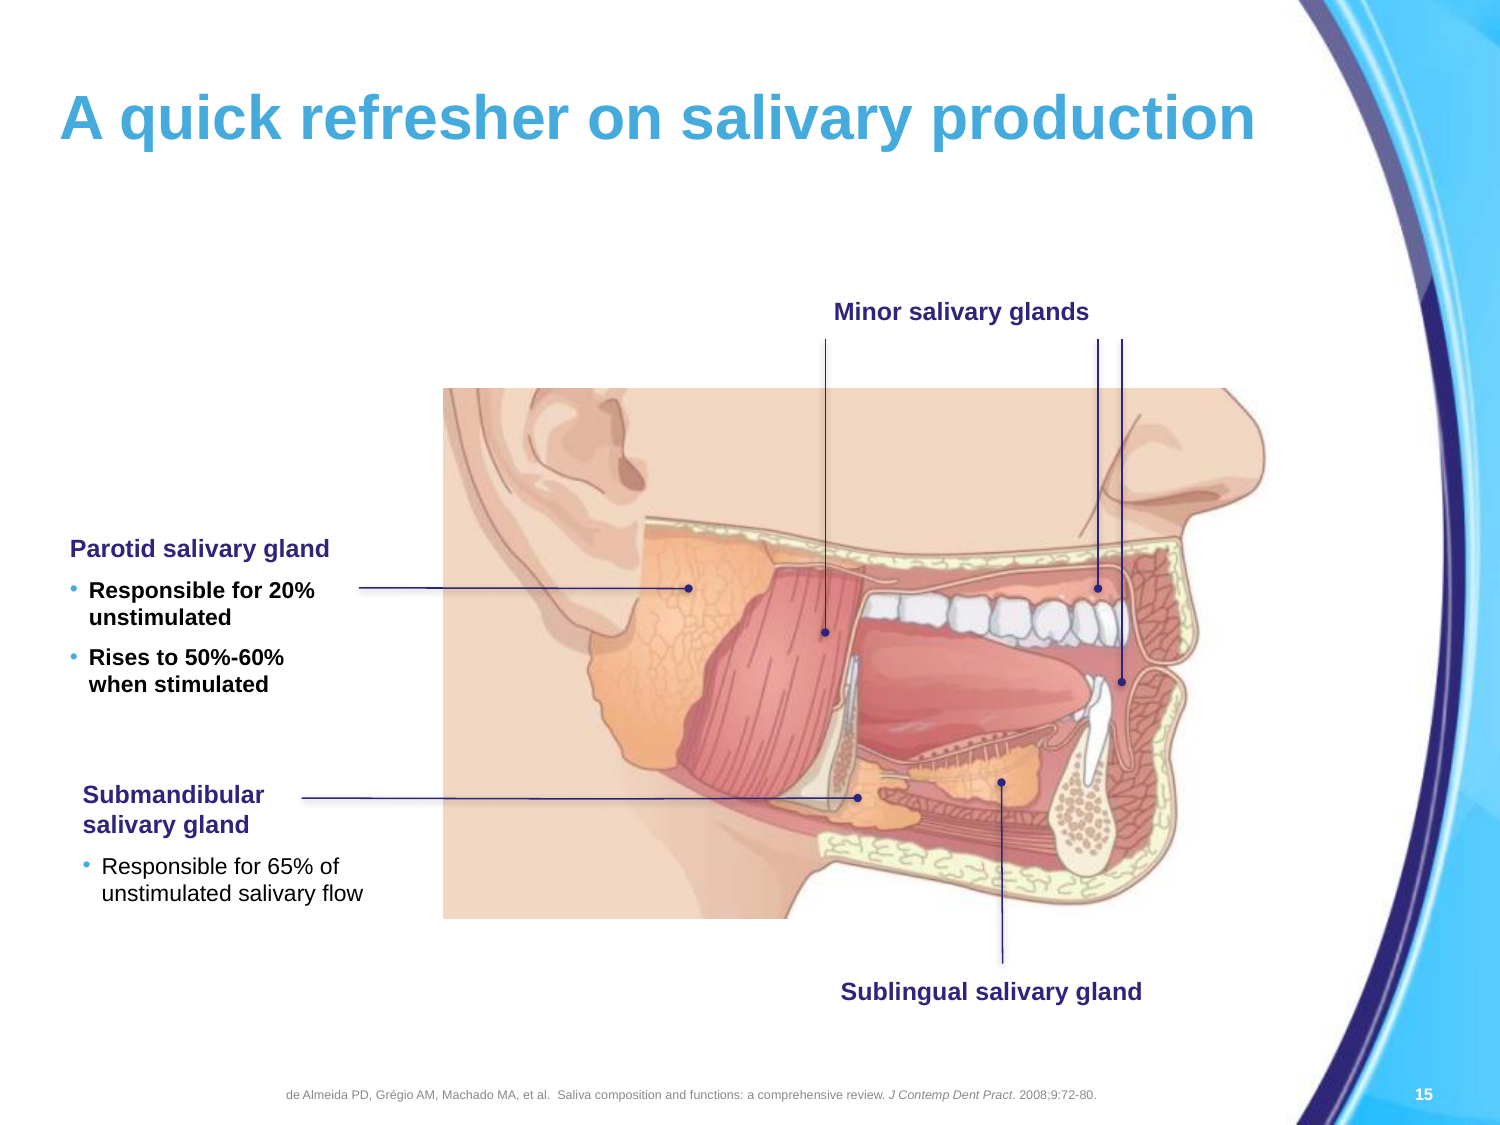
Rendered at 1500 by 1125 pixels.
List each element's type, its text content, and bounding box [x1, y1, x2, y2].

title A quick refresher on salivary production [44, 2, 1395, 226]
picture [333, 0, 1500, 1125]
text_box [825, 782, 1178, 1014]
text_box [54, 525, 689, 708]
slide_number 15 [1330, 1063, 1449, 1124]
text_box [67, 771, 858, 916]
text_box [818, 287, 1135, 683]
text_box de Almeida PD, Grégio AM, Machado MA, et al. Saliva composition and functions: a comprehensive review. J Contemp Dent Pract. 2008;9:72-80. [267, 1079, 1200, 1109]
